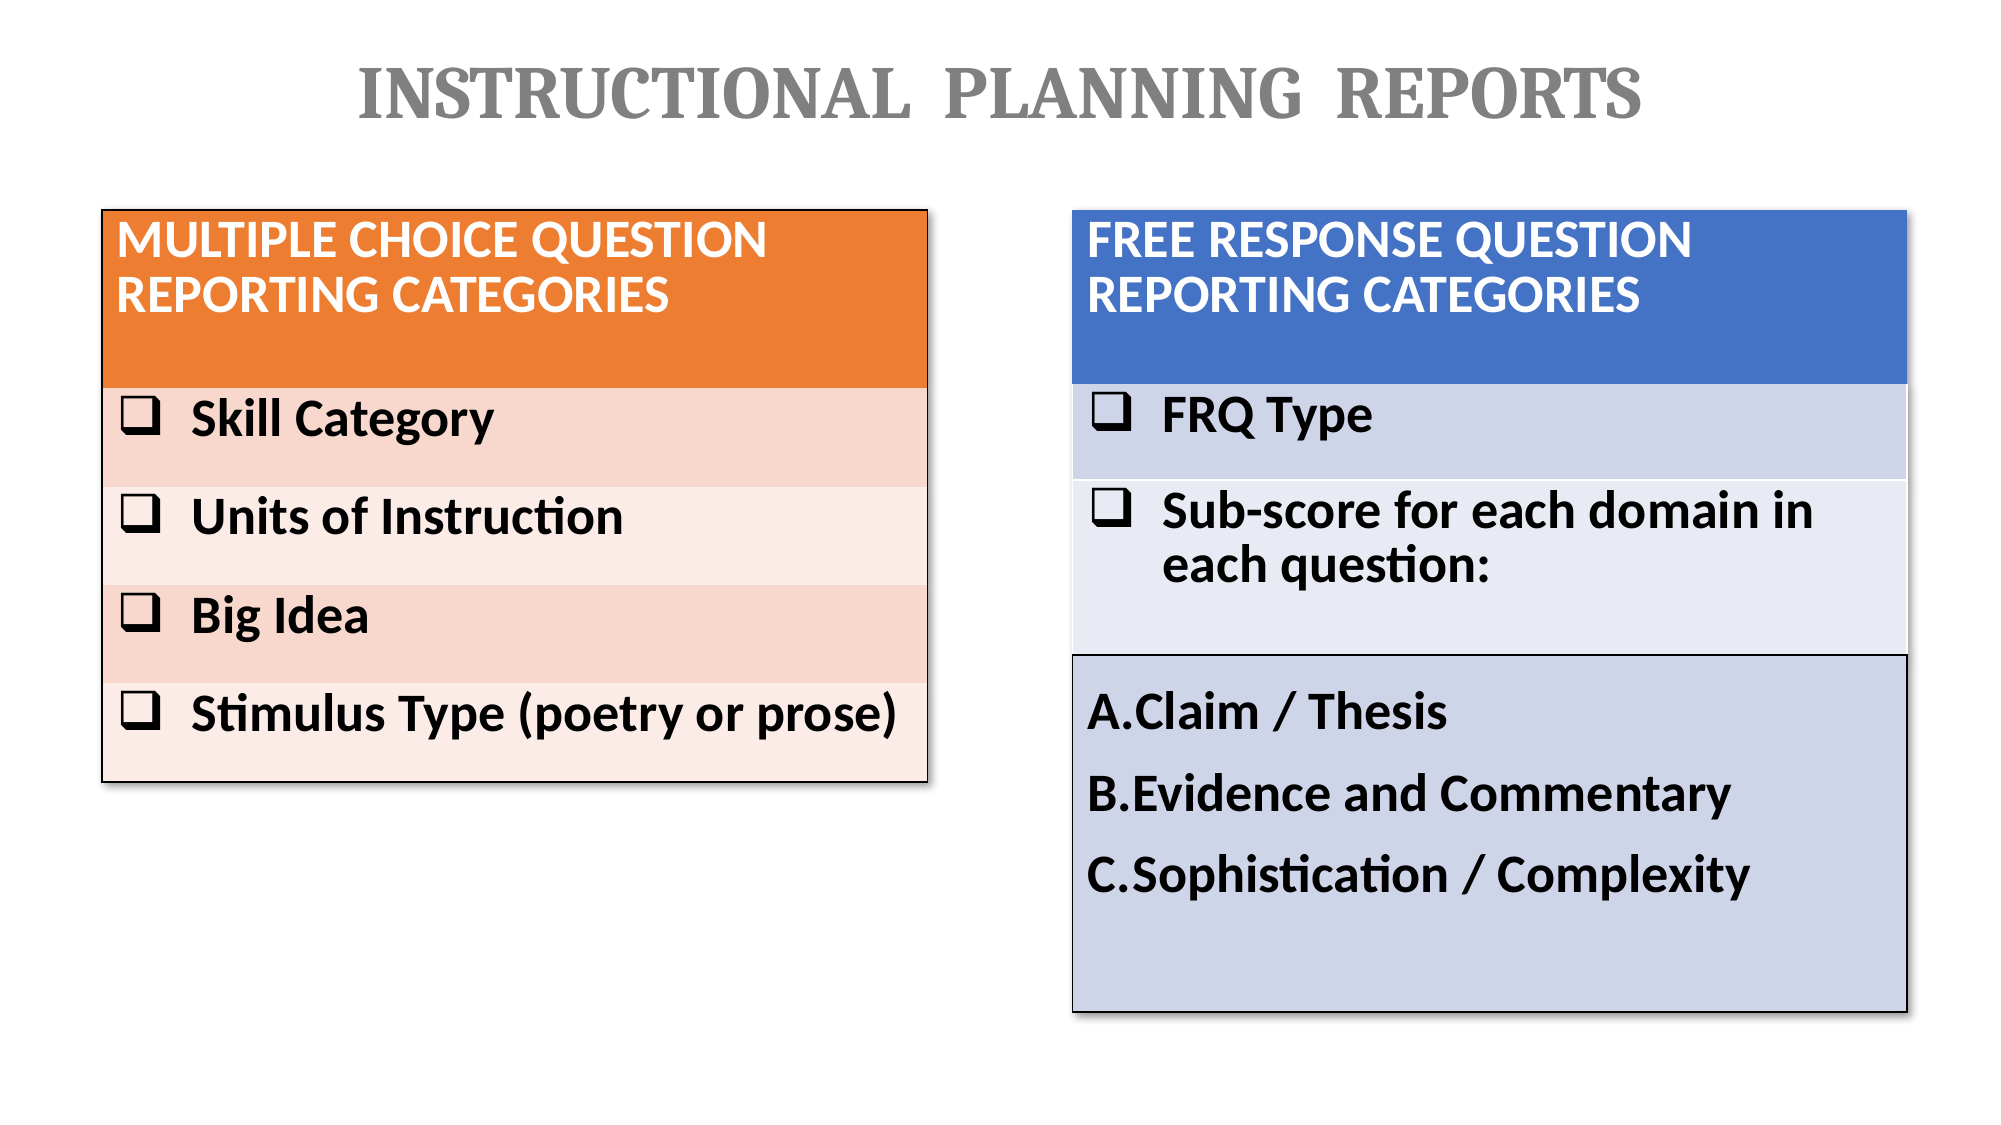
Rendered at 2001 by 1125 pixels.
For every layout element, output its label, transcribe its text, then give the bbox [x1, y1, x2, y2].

text_box INSTRUCTIONAL PLANNING REPORTS [283, 36, 1717, 142]
table_cell Units of Instruction [103, 487, 927, 585]
table_cell Big Idea [103, 585, 927, 683]
table_cell Claim / Thesis Evidence and Commentary Sophistication / Complexity [1073, 656, 1906, 1011]
table_cell FRQ Type [1073, 384, 1906, 479]
table_cell Stimulus Type (poetry or prose) [103, 683, 927, 781]
table_header MULTIPLE CHOICE QUESTION REPORTING CATEGORIES [103, 211, 927, 388]
table_cell Skill Category [103, 388, 927, 487]
table_header FREE RESPONSE QUESTION REPORTING CATEGORIES [1072, 210, 1907, 384]
table_cell Sub-score for each domain in each question: [1073, 481, 1906, 654]
